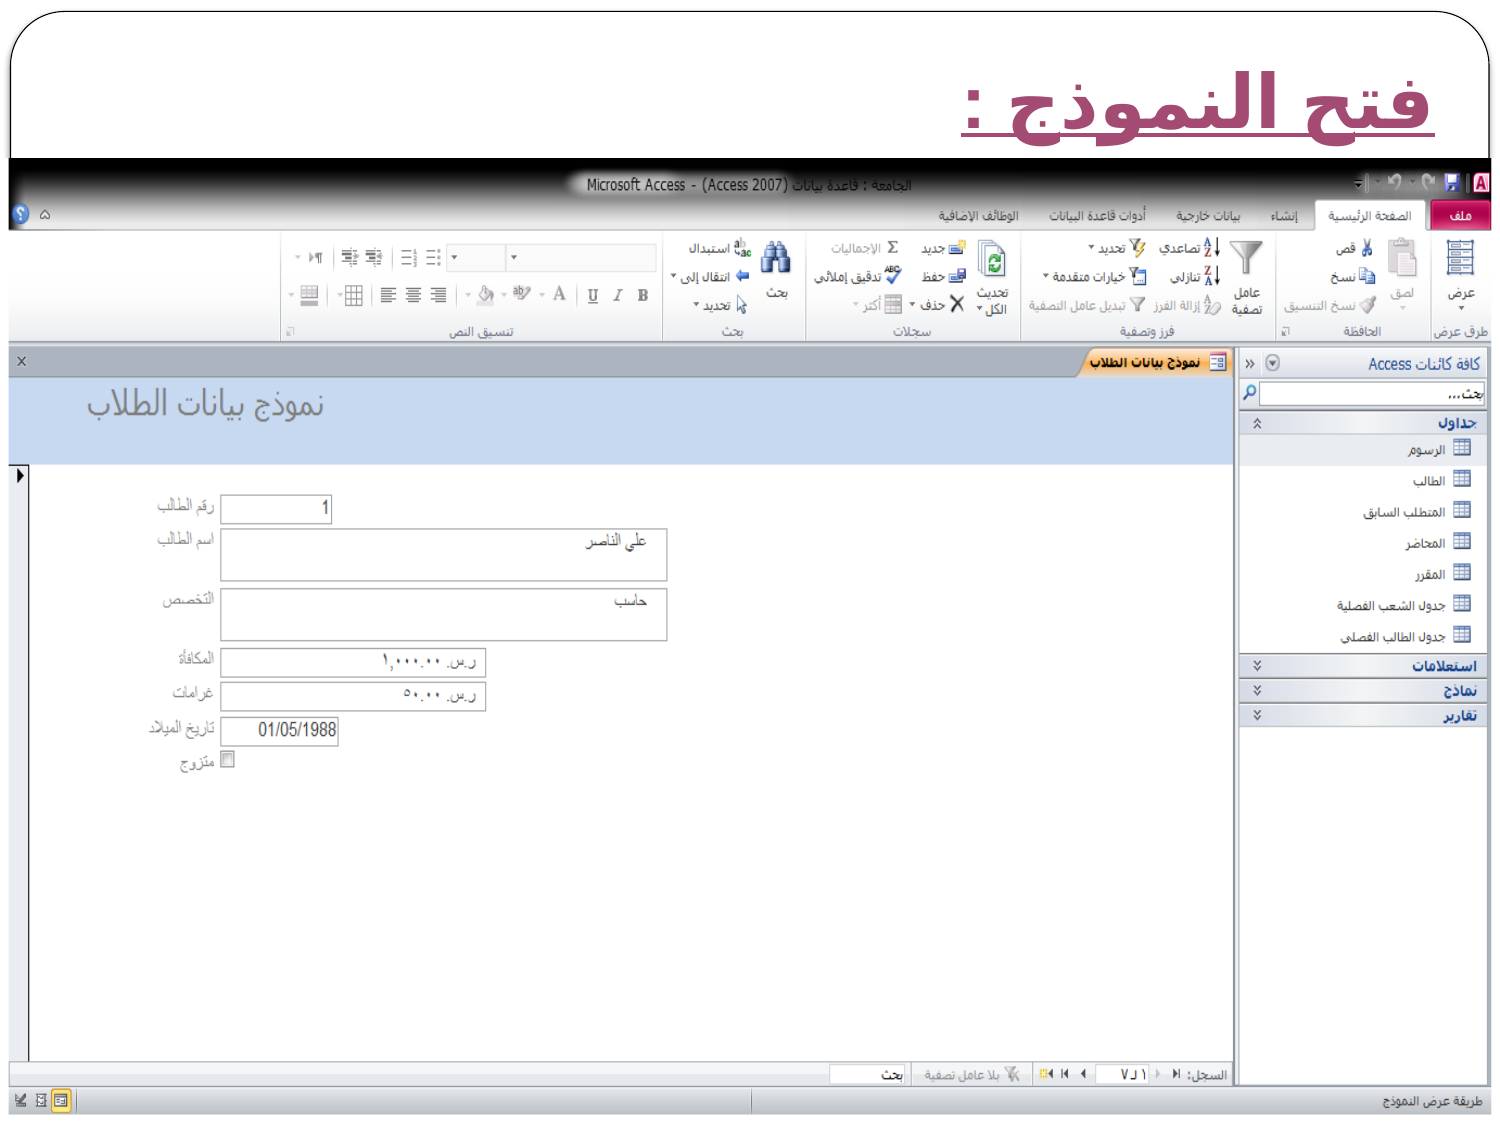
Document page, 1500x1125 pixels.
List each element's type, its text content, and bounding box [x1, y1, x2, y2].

picture [0, 158, 1500, 1125]
text_box فتح النموذج : [100, 0, 1451, 157]
